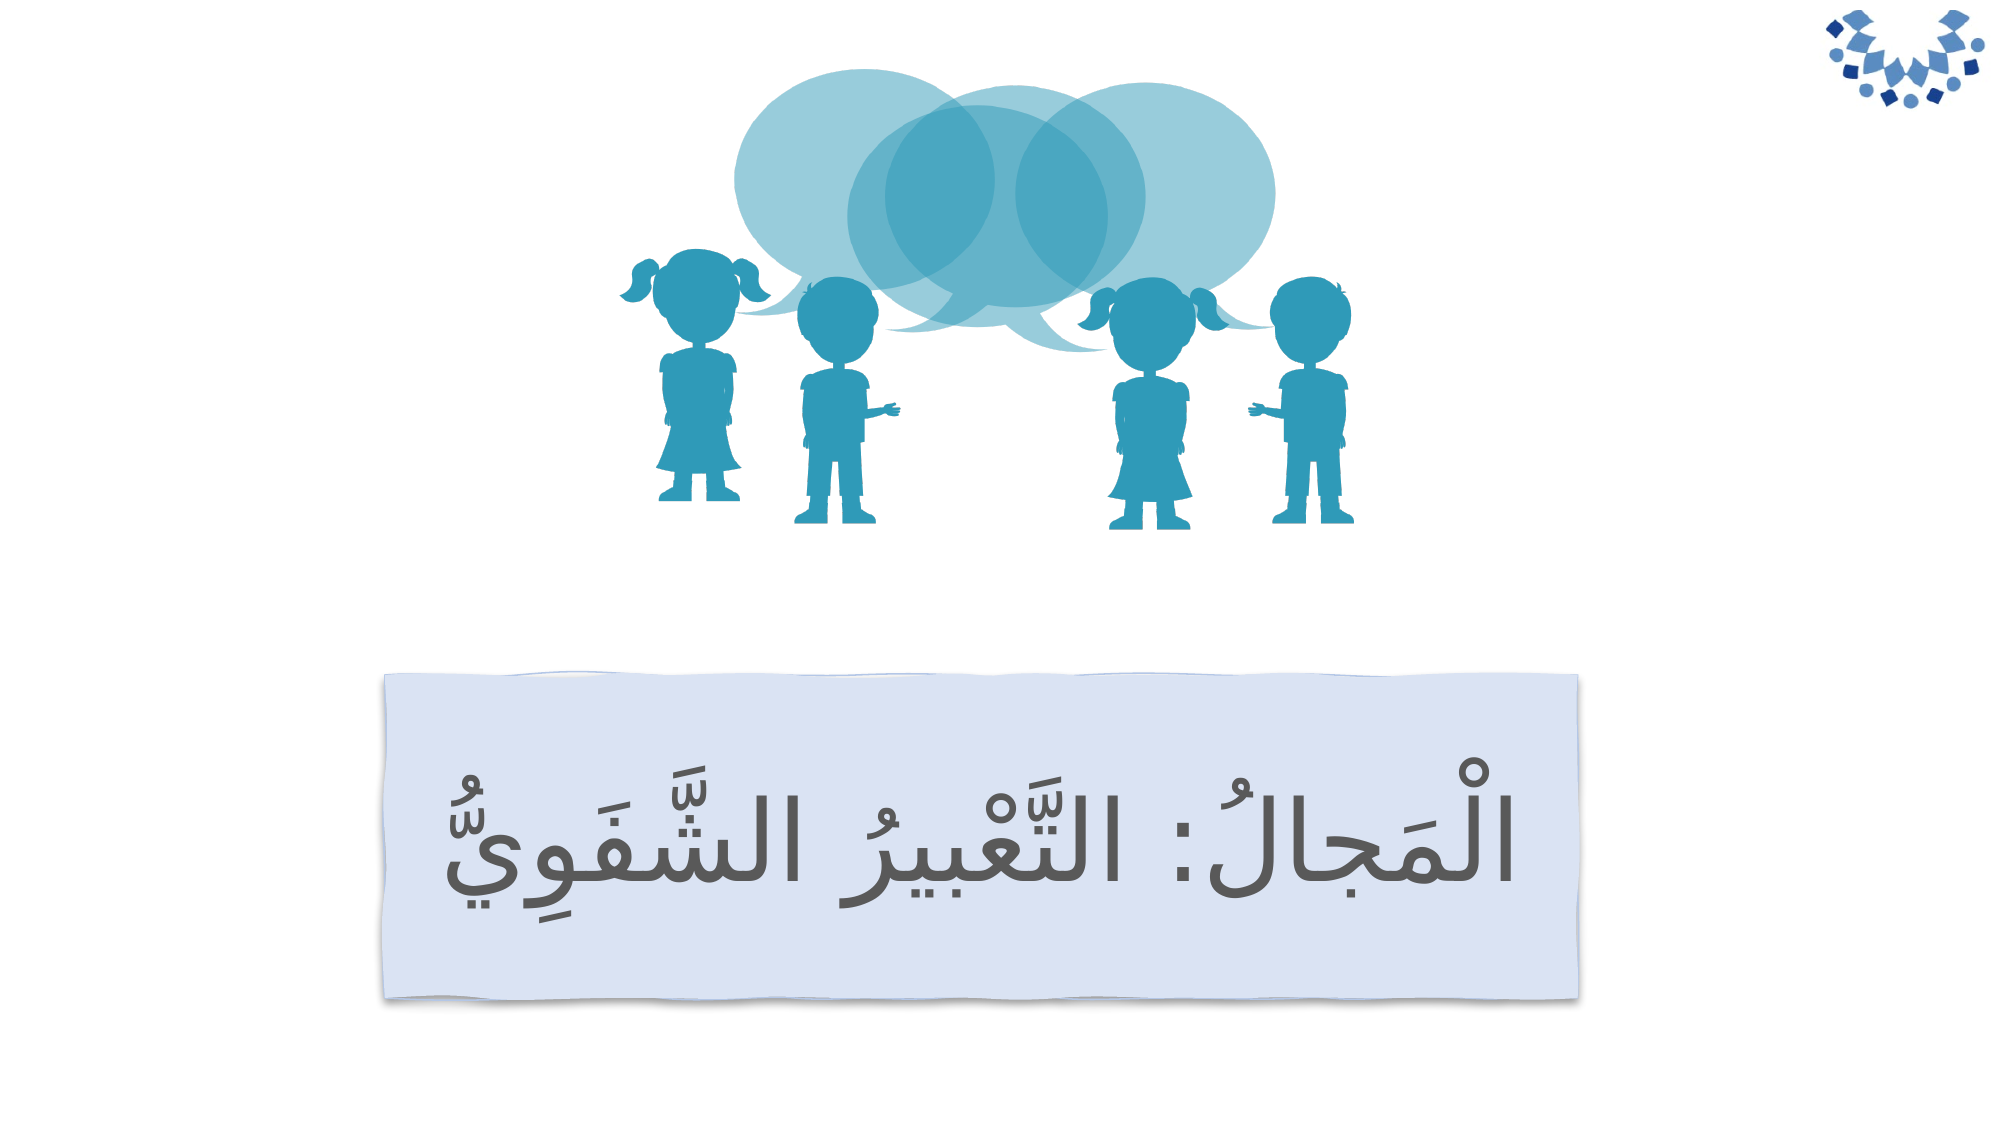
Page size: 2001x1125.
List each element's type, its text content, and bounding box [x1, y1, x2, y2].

picture [1816, 10, 1992, 114]
text_box الْمَجالُ: التَّعْبيرُ الشَّفَوِيُّ [381, 671, 1580, 1001]
picture [619, 68, 1354, 530]
